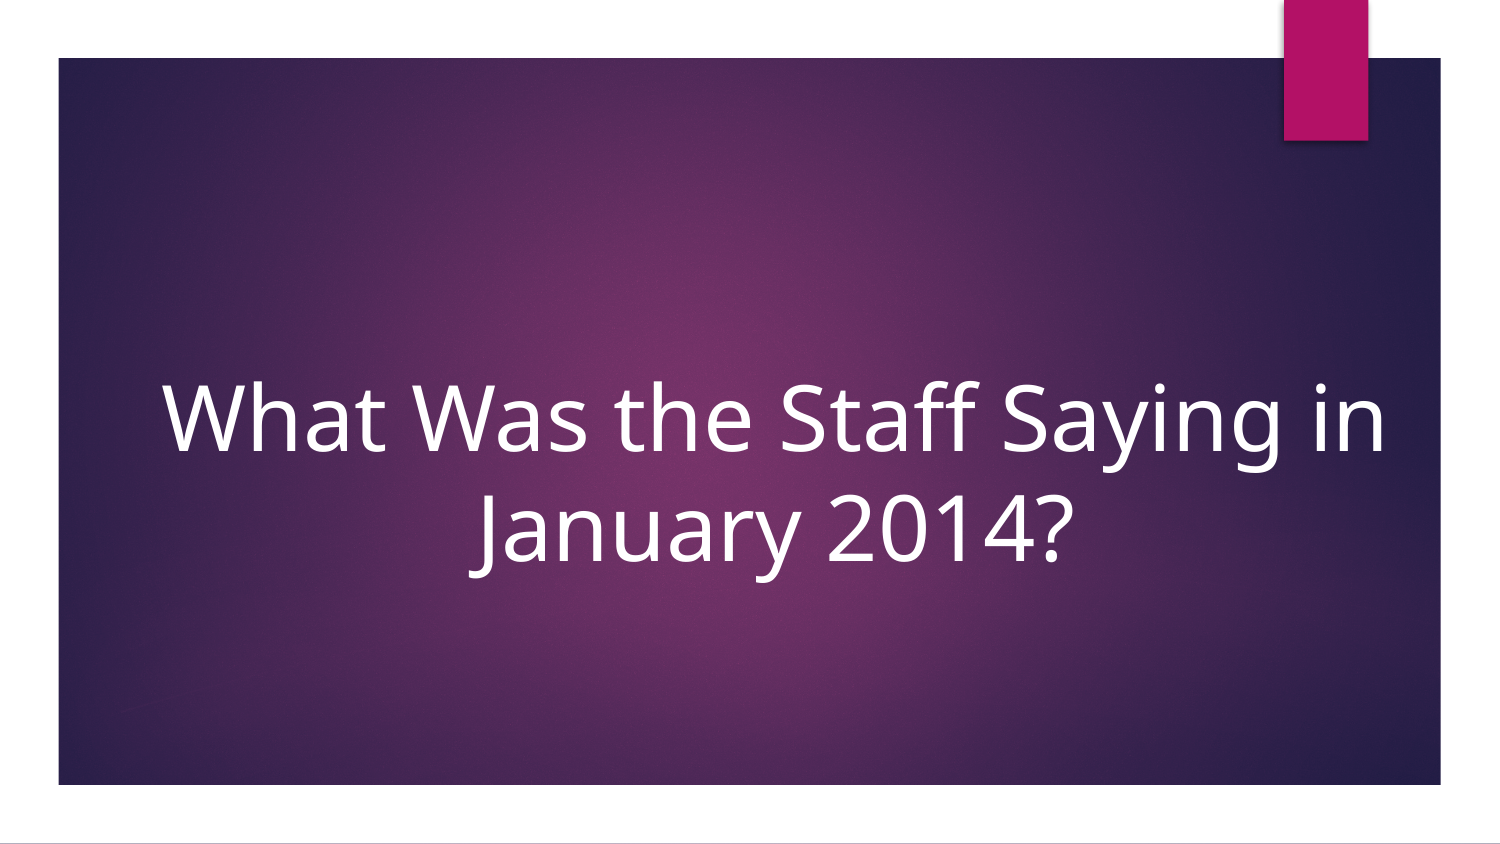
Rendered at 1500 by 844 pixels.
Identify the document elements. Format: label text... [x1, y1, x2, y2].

title What Was the Staff Saying in January 2014? [142, 258, 1410, 588]
